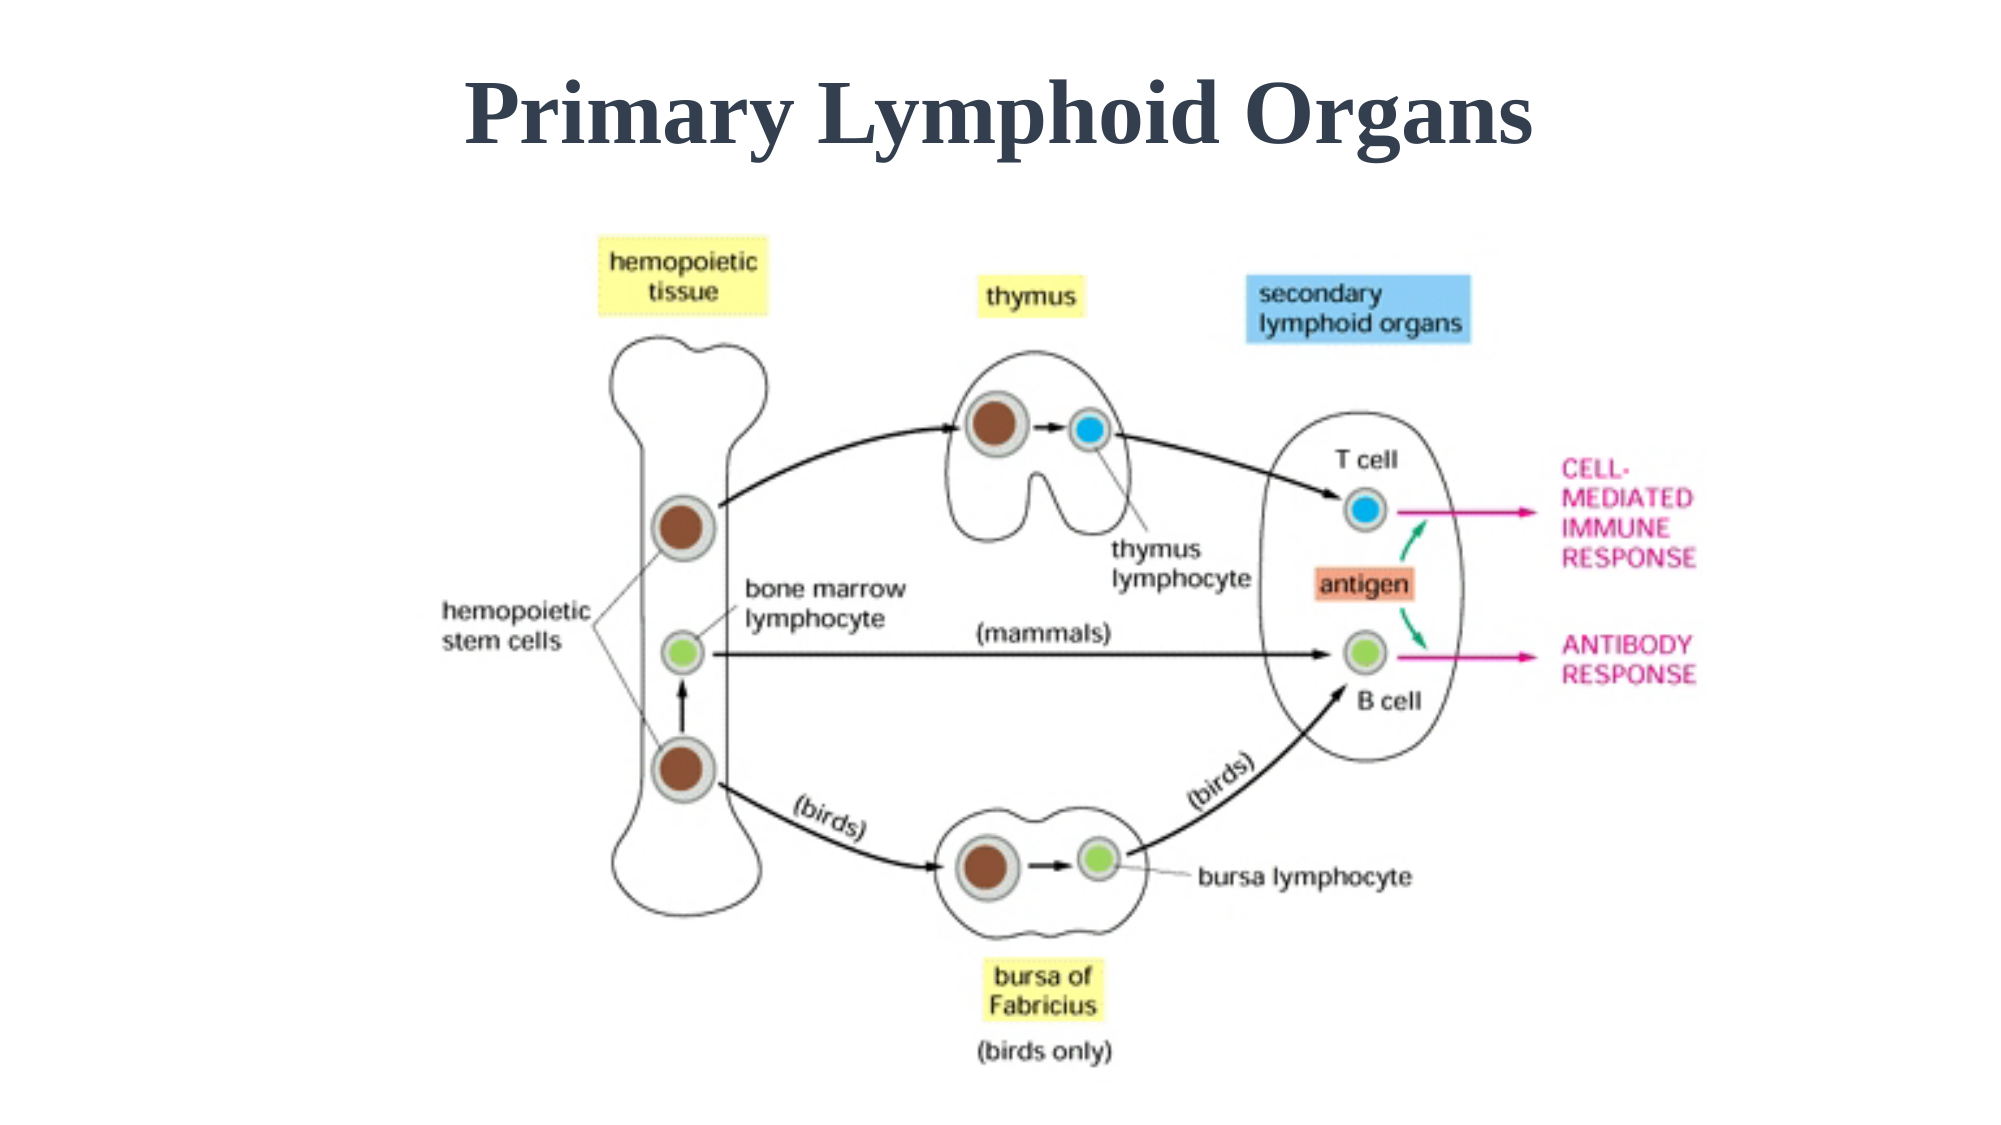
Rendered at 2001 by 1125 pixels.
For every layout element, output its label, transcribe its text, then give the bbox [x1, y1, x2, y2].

title Primary Lymphoid Organs [137, 59, 1863, 278]
picture [417, 233, 1718, 1084]
